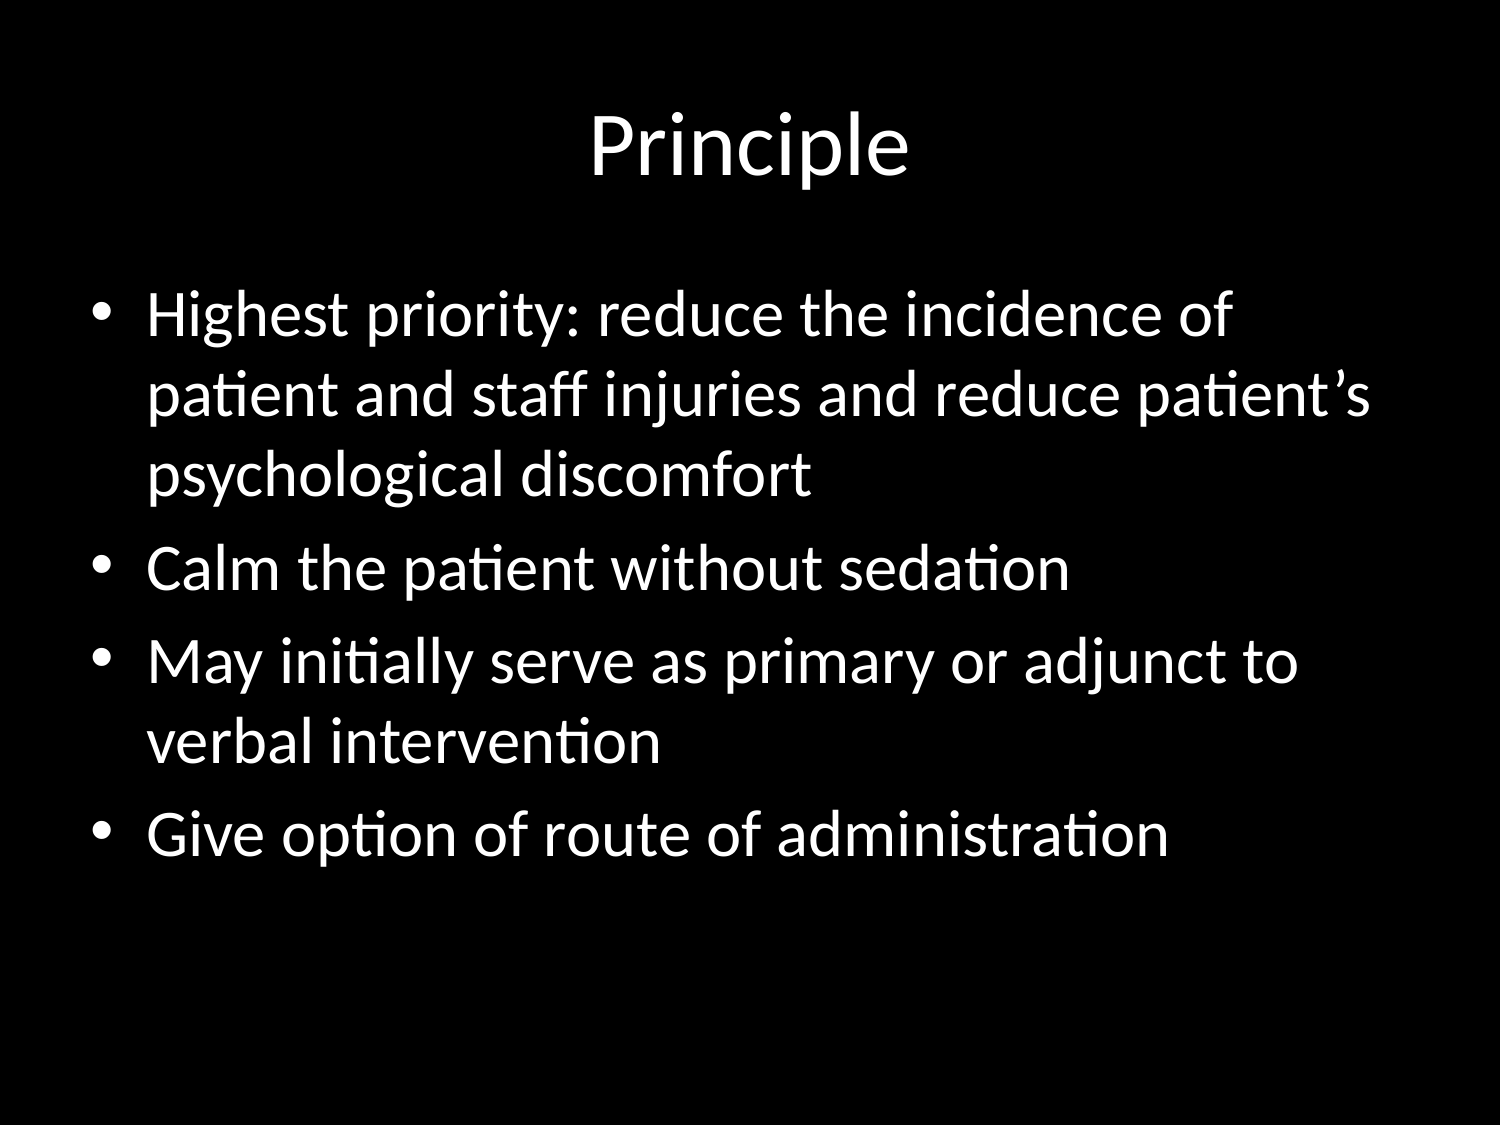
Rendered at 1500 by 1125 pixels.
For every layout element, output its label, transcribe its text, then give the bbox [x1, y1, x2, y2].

list Highest priority: reduce the incidence of patient and staff injuries and reduce patient’s psychological discomfort Calm the patient without sedation May initially serve as primary or adjunct to verbal intervention Give option of route of administration [75, 262, 1425, 1005]
title Principle [75, 45, 1425, 233]
